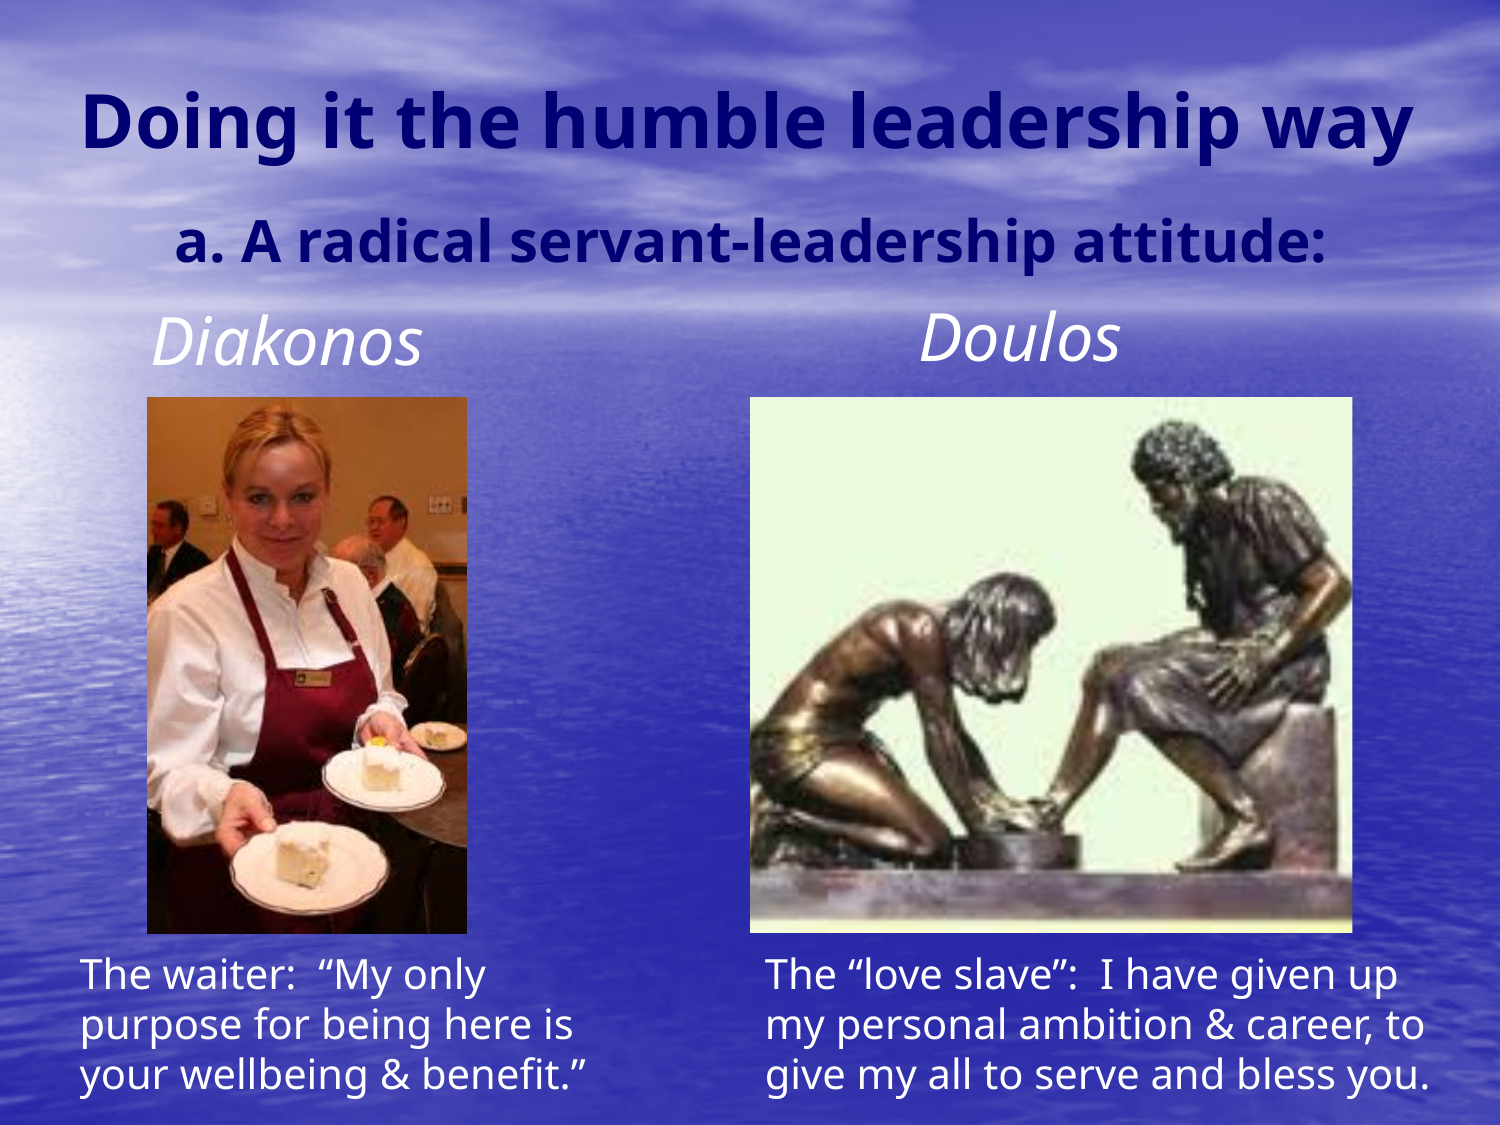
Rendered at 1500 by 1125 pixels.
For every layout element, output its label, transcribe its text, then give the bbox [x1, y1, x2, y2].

text_box The “love slave”: I have given up my personal ambition & career, to give my all to serve and bless you. [749, 940, 1447, 1106]
text_box Doing it the humble leadership way [64, 66, 1459, 172]
text_box The waiter: “My only purpose for being here is your wellbeing & benefit.” [64, 940, 620, 1106]
picture [147, 396, 467, 934]
text_box Doulos [903, 281, 1235, 384]
text_box Diakonos [135, 290, 538, 386]
text_box a. A radical servant-leadership attitude: [159, 196, 1447, 281]
picture [749, 396, 1353, 934]
